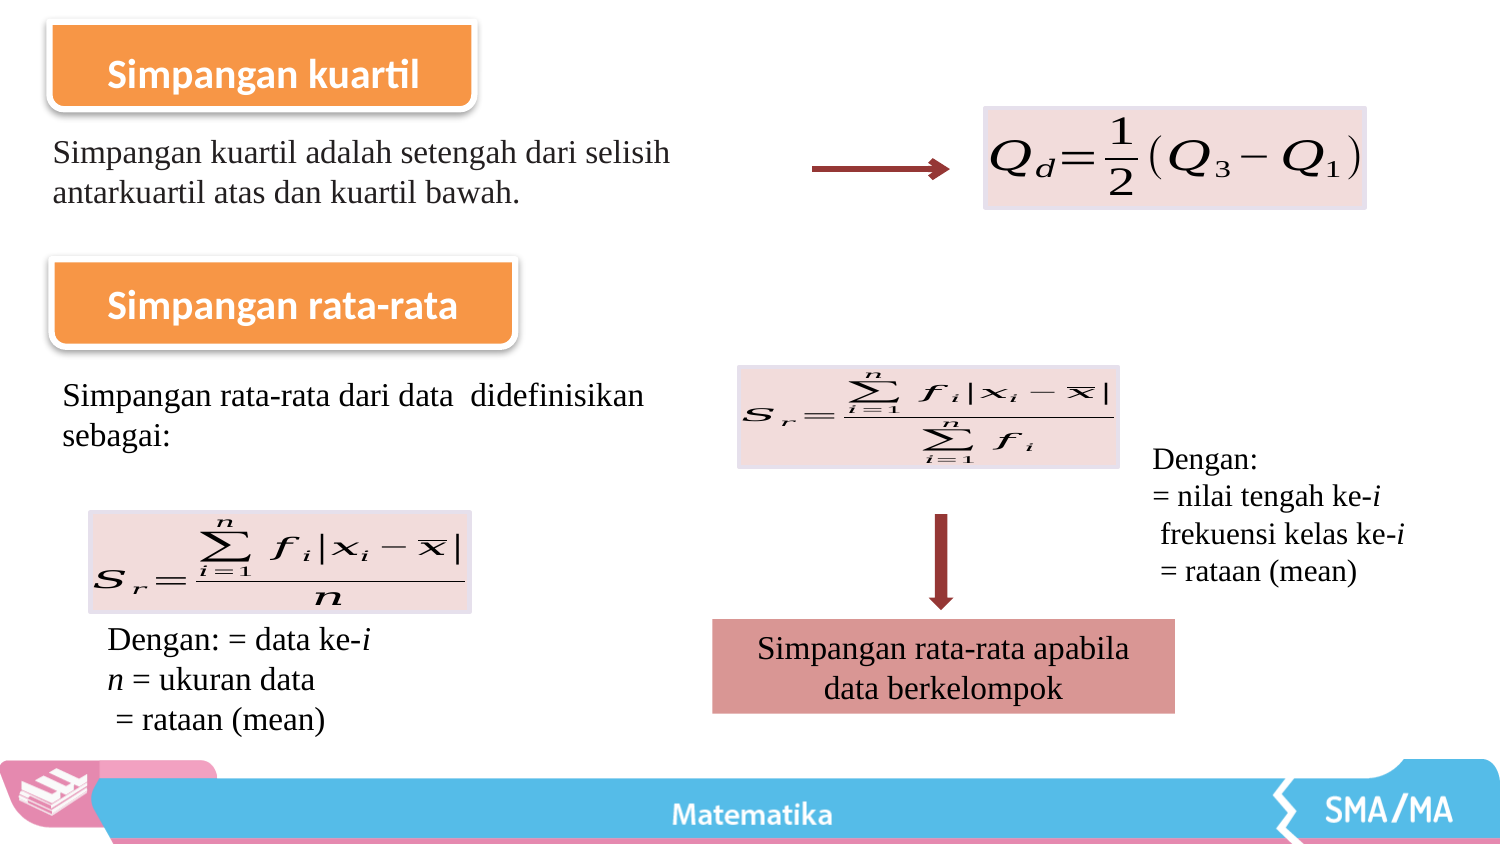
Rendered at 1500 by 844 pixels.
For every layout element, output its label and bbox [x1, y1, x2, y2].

picture [0, 759, 1500, 844]
text_box [49, 21, 475, 110]
text_box [37, 122, 951, 219]
text_box [712, 513, 1176, 716]
text_box [51, 259, 516, 348]
